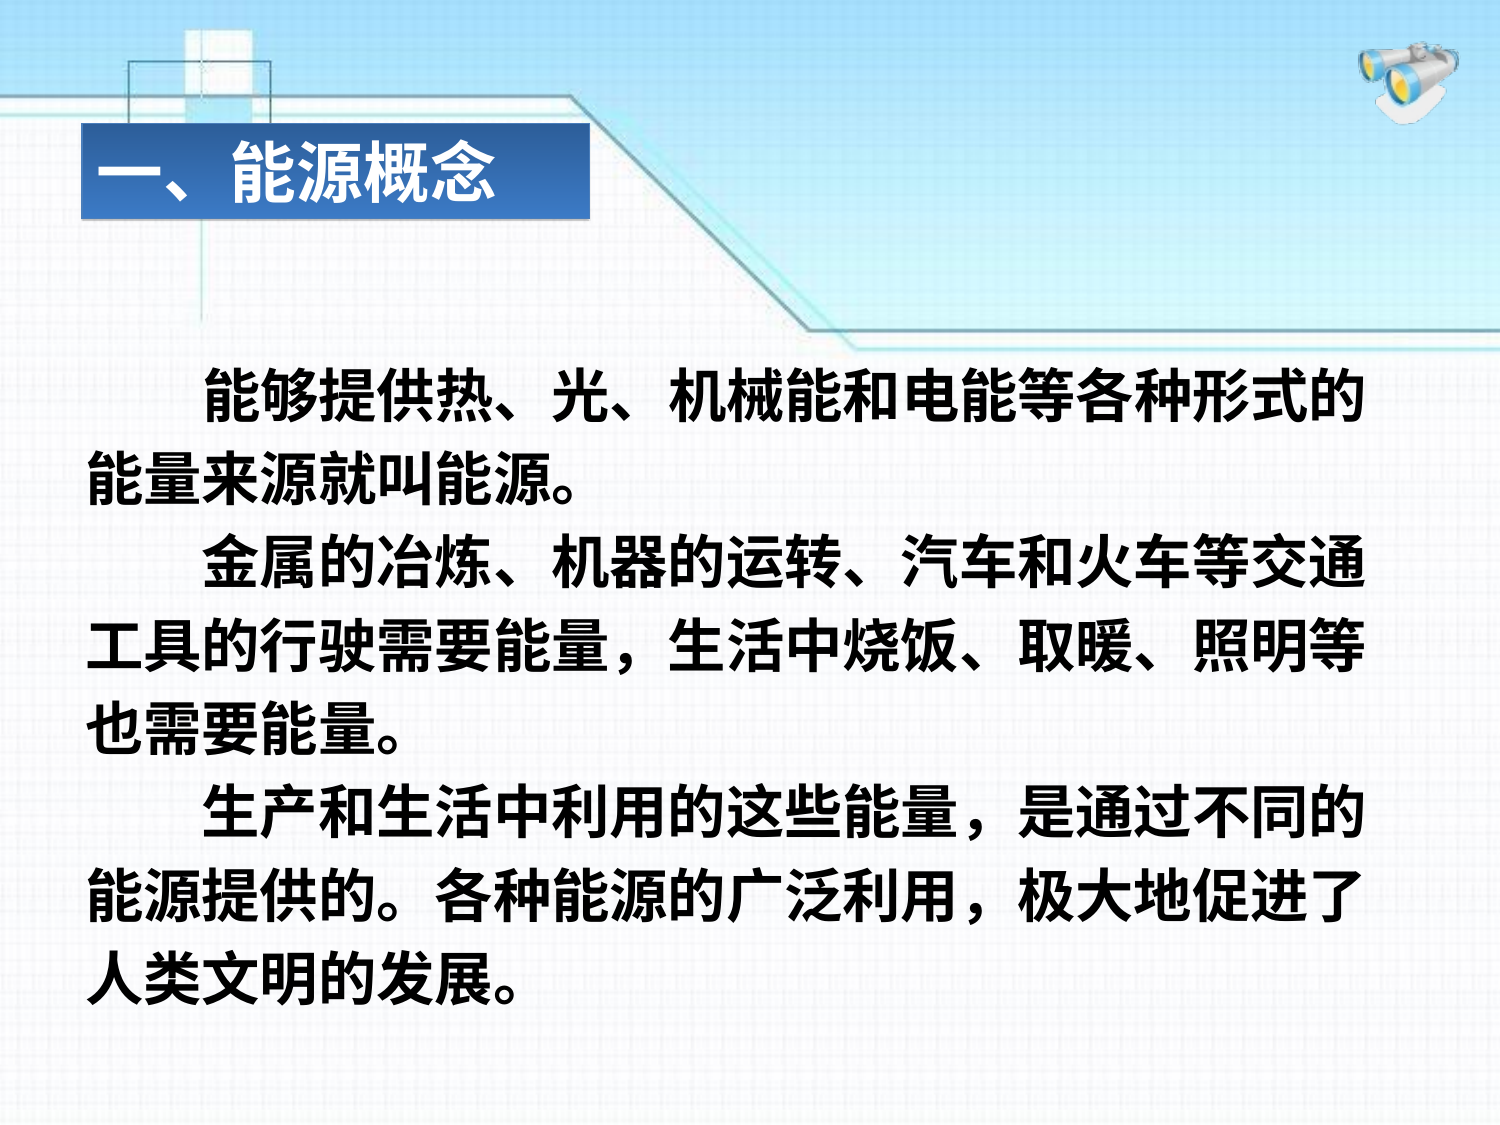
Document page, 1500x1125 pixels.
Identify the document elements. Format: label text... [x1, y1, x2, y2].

text_box 一、能源概念 [81, 123, 590, 219]
picture [0, 0, 1500, 1125]
text_box 能够提供热、光、机械能和电能等各种形式的能量来源就叫能源。 金属的冶炼、机器的运转、汽车和火车等交通工具的行驶需要能量，生活中烧饭、取暖、照明等也需要能量。 生产和生活中利用的这些能量，是通过不同的能源提供的。各种能源的广泛利用，极大地促进了人类文明的发展。 [70, 338, 1406, 1020]
